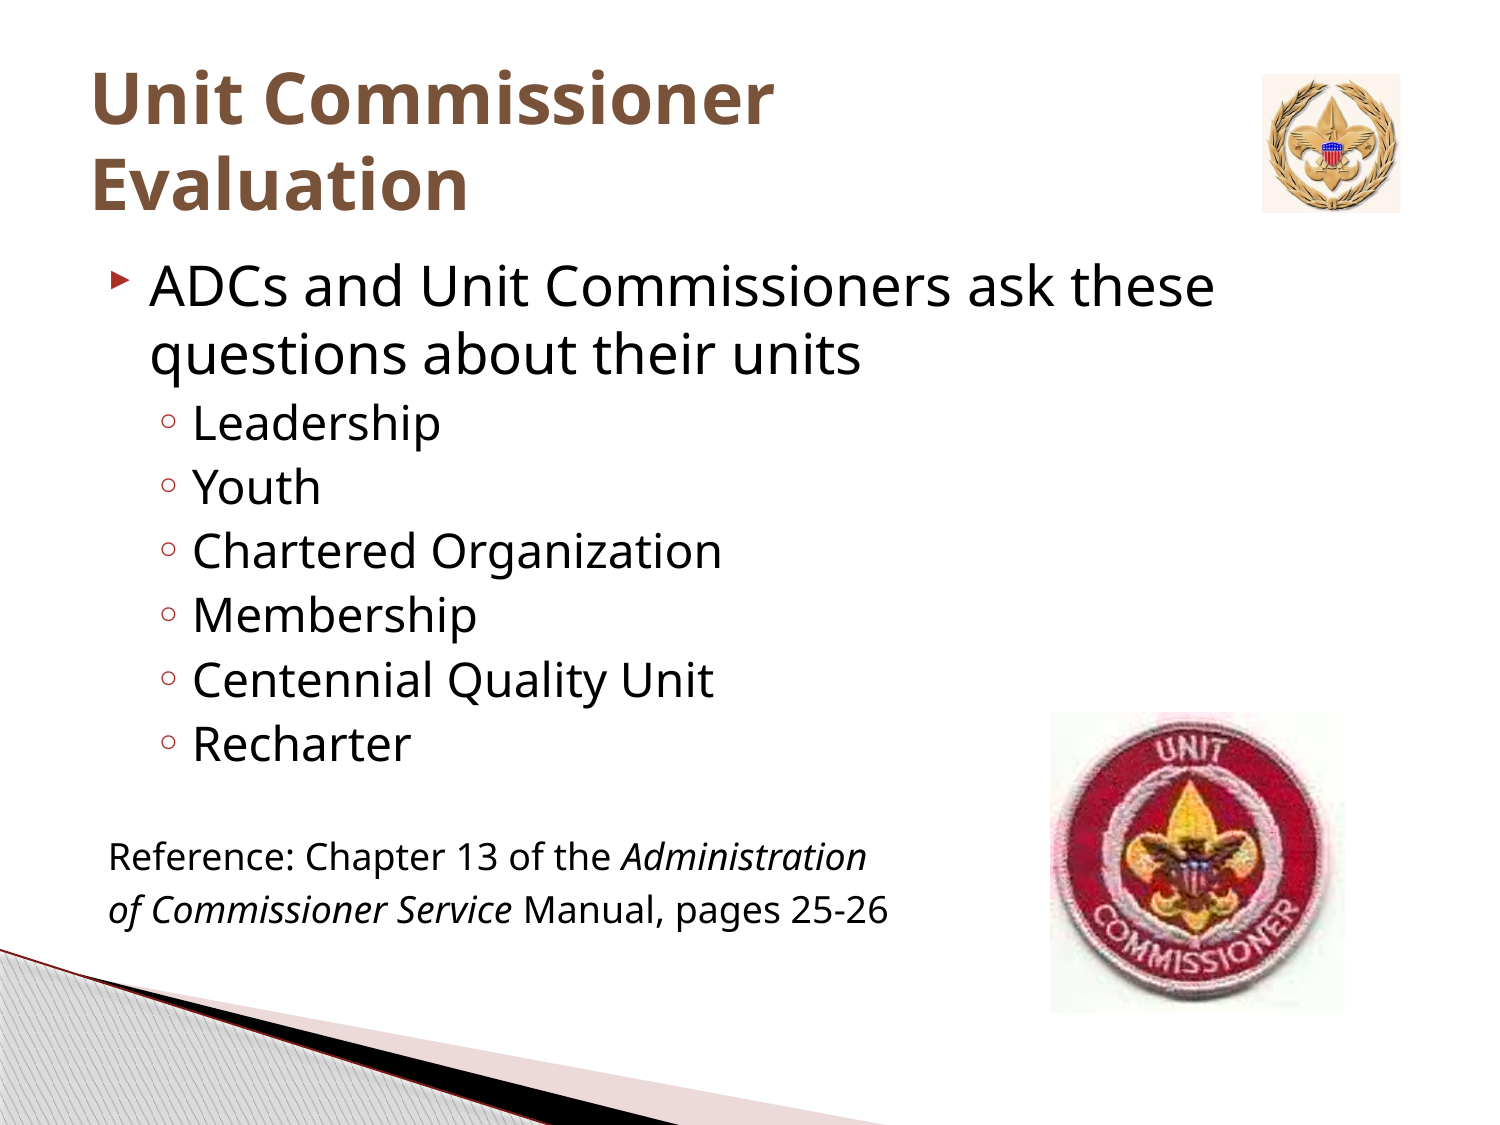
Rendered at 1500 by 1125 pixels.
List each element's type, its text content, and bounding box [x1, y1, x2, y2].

picture [1262, 74, 1402, 213]
list ADCs and Unit Commissioners ask these questions about their units Leadership Youth Chartered Organization Membership Centennial Quality Unit Recharter Reference: Chapter 13 of the Administration of Commissioner Service Manual, pages 25-26 [74, 242, 1426, 986]
title Unit Commissioner Evaluation [75, 45, 1425, 233]
picture [1049, 712, 1345, 1013]
